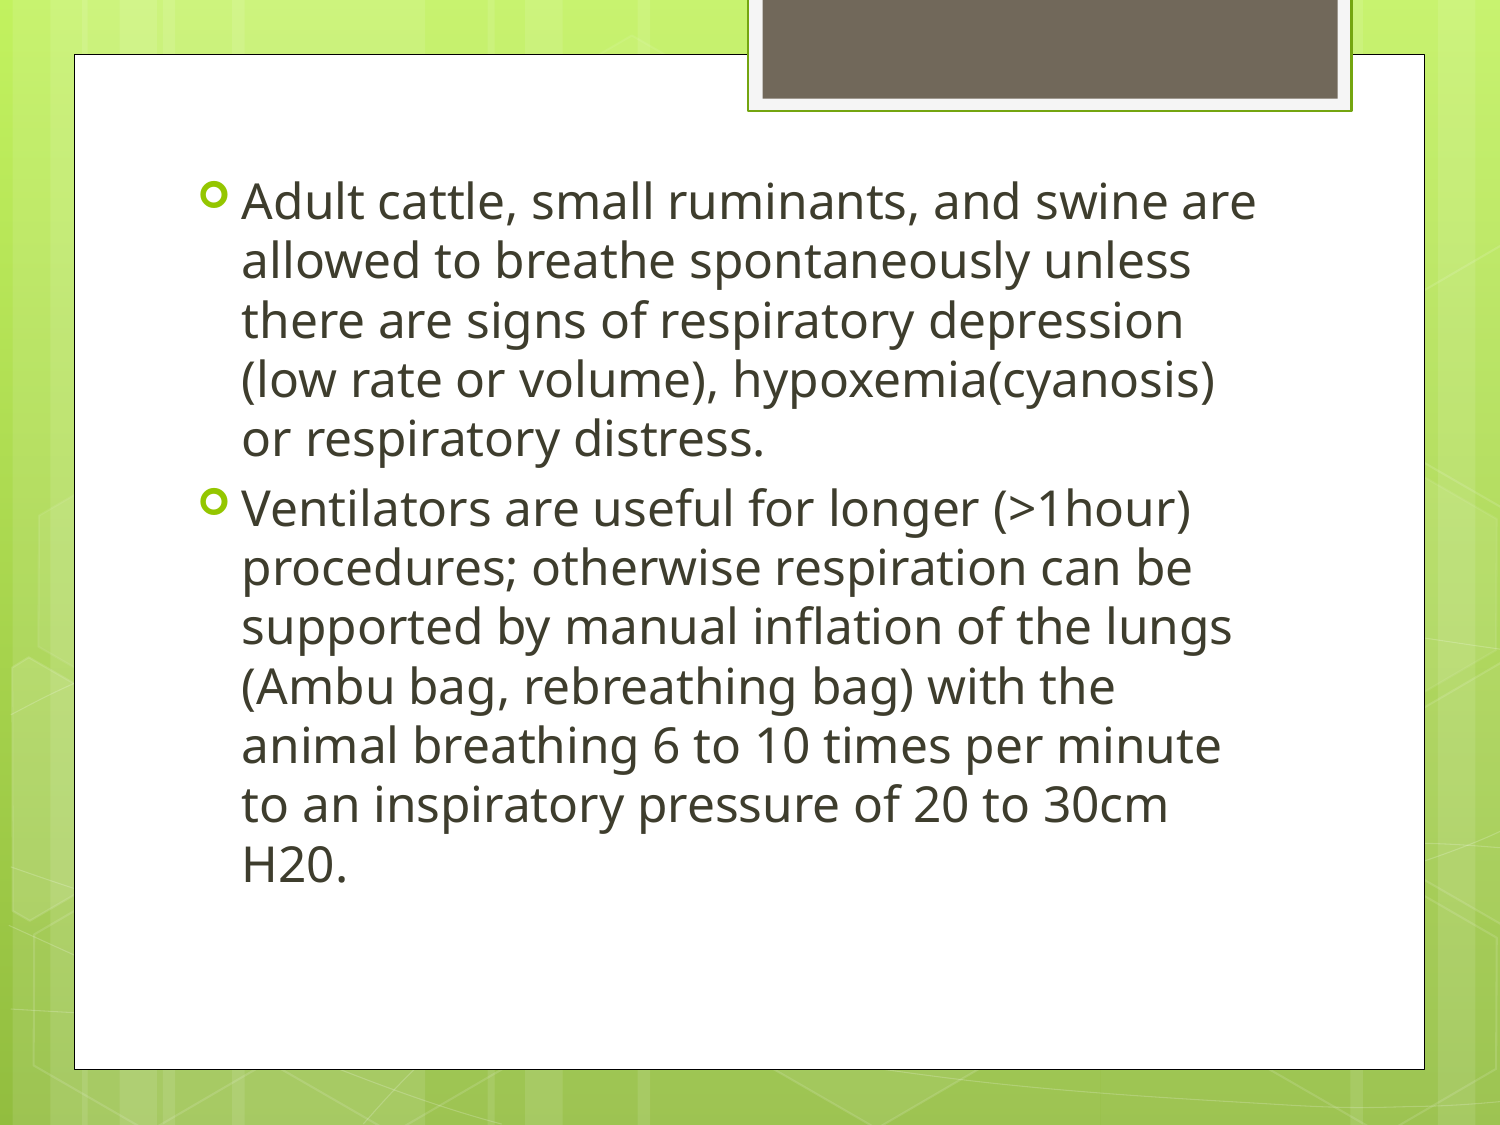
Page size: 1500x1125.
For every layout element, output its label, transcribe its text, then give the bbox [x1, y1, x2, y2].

list Adult cattle, small ruminants, and swine are allowed to breathe spontaneously unless there are signs of respiratory depression (low rate or volume), hypoxemia(cyanosis) or respiratory distress. Ventilators are useful for longer (>1hour) procedures; otherwise respiration can be supported by manual inflation of the lungs (Ambu bag, rebreathing bag) with the animal breathing 6 to 10 times per minute to an inspiratory pressure of 20 to 30cm H20. [171, 162, 1283, 957]
